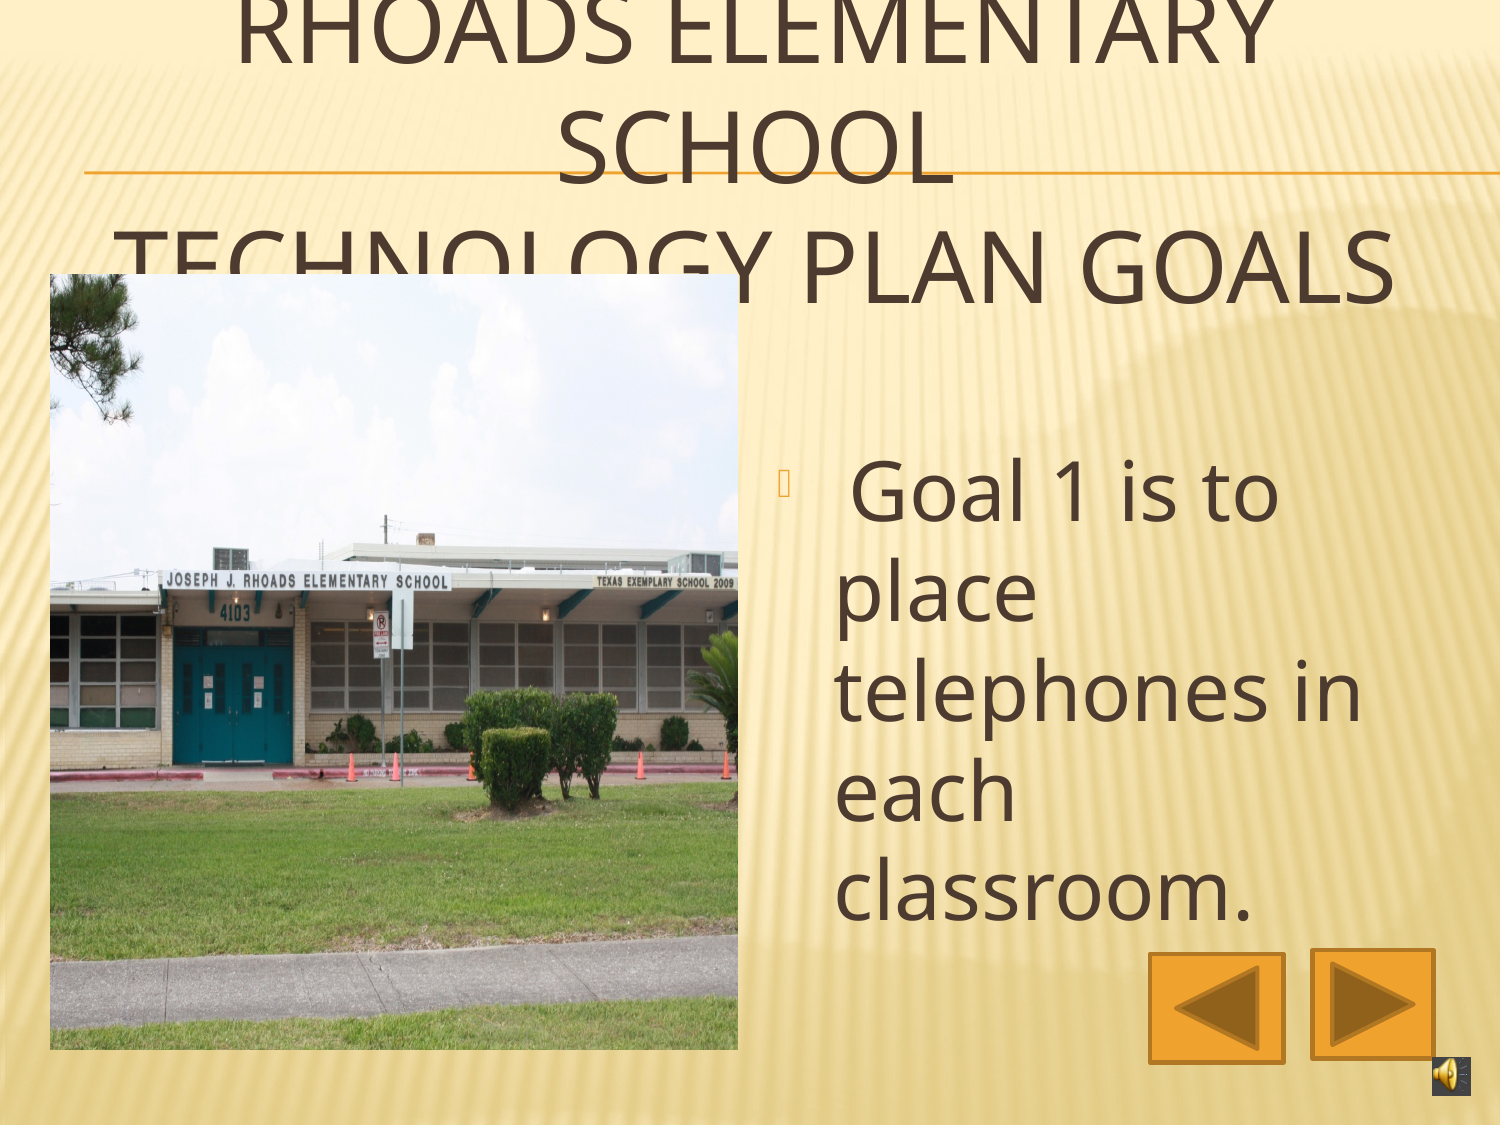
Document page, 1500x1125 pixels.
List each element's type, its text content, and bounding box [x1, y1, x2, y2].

list Goal 1 is to place telephones in each classroom. [762, 262, 1475, 1038]
title Rhoads Elementary School Technology Plan Goals [49, 37, 1463, 250]
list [49, 274, 738, 1051]
text_box [1148, 952, 1286, 1065]
picture [1431, 1056, 1472, 1097]
text_box [1310, 948, 1436, 1061]
